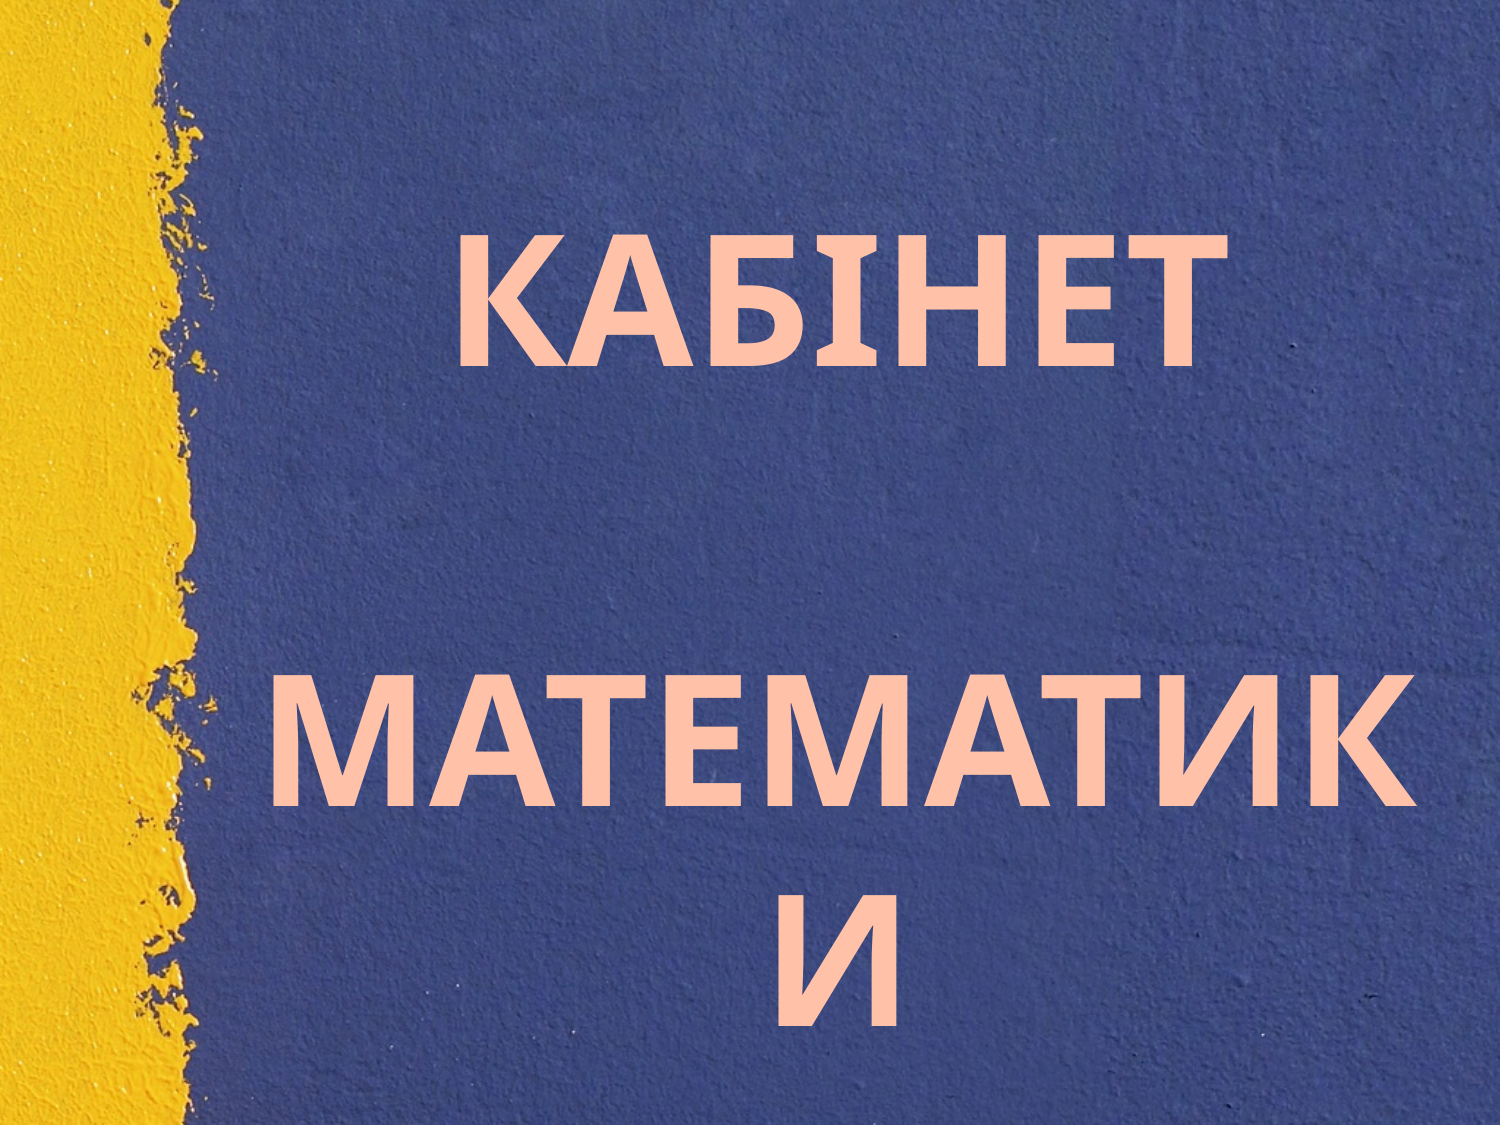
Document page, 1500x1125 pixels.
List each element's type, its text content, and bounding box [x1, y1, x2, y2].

text_box КАБІНЕТ МАТЕМАТИКИ [175, 175, 1500, 1071]
picture [0, 0, 1500, 1125]
